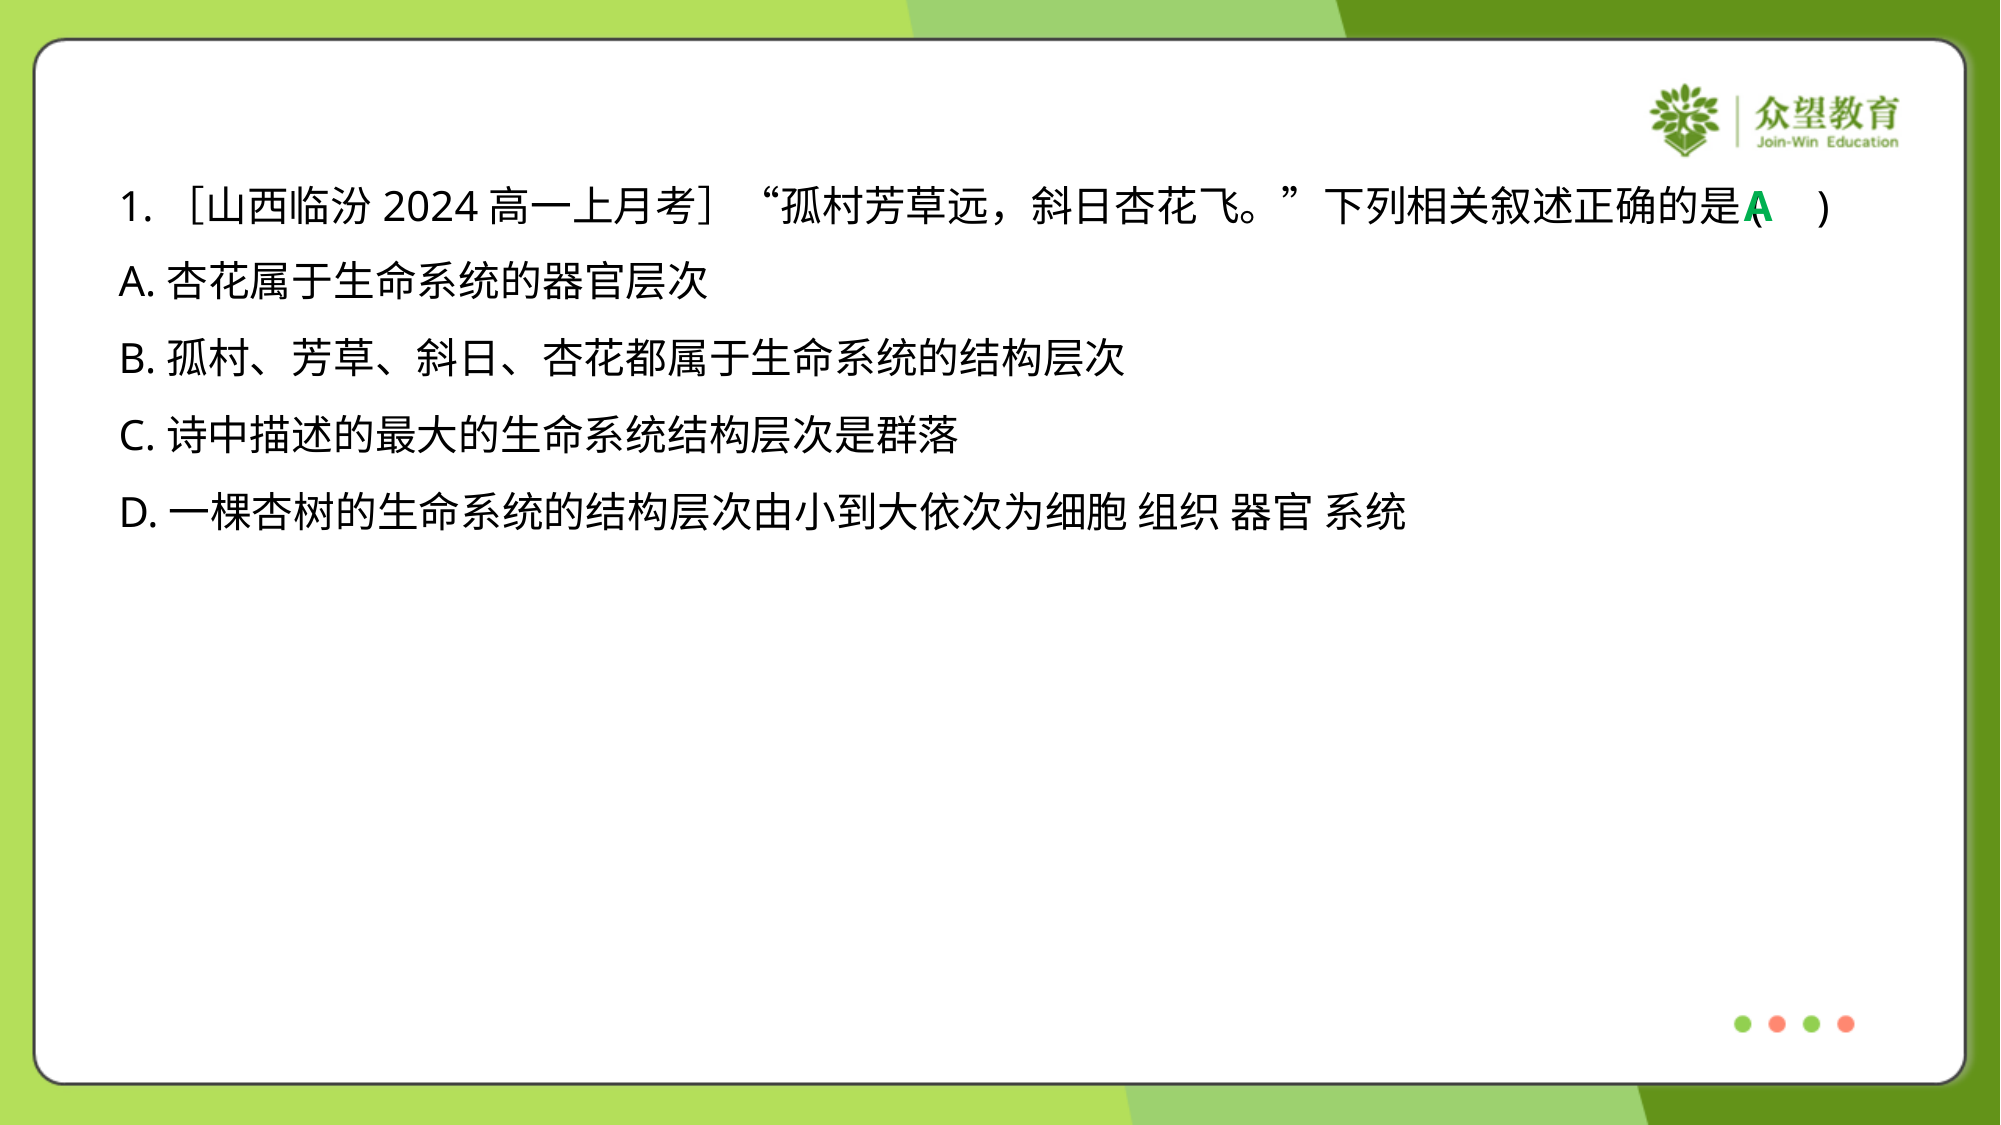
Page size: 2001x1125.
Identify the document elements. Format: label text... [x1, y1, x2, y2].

picture [0, 0, 2000, 1125]
text_box 1.［山西临汾2024高一上月考］“孤村芳草远，斜日杏花飞。”下列相关叙述正确的是( ) [1790, 158, 1883, 230]
text_box A [1727, 158, 1790, 230]
text_box 1.［山西临汾2024高一上月考］“孤村芳草远，斜日杏花飞。”下列相关叙述正确的是( ) [118, 158, 1727, 230]
